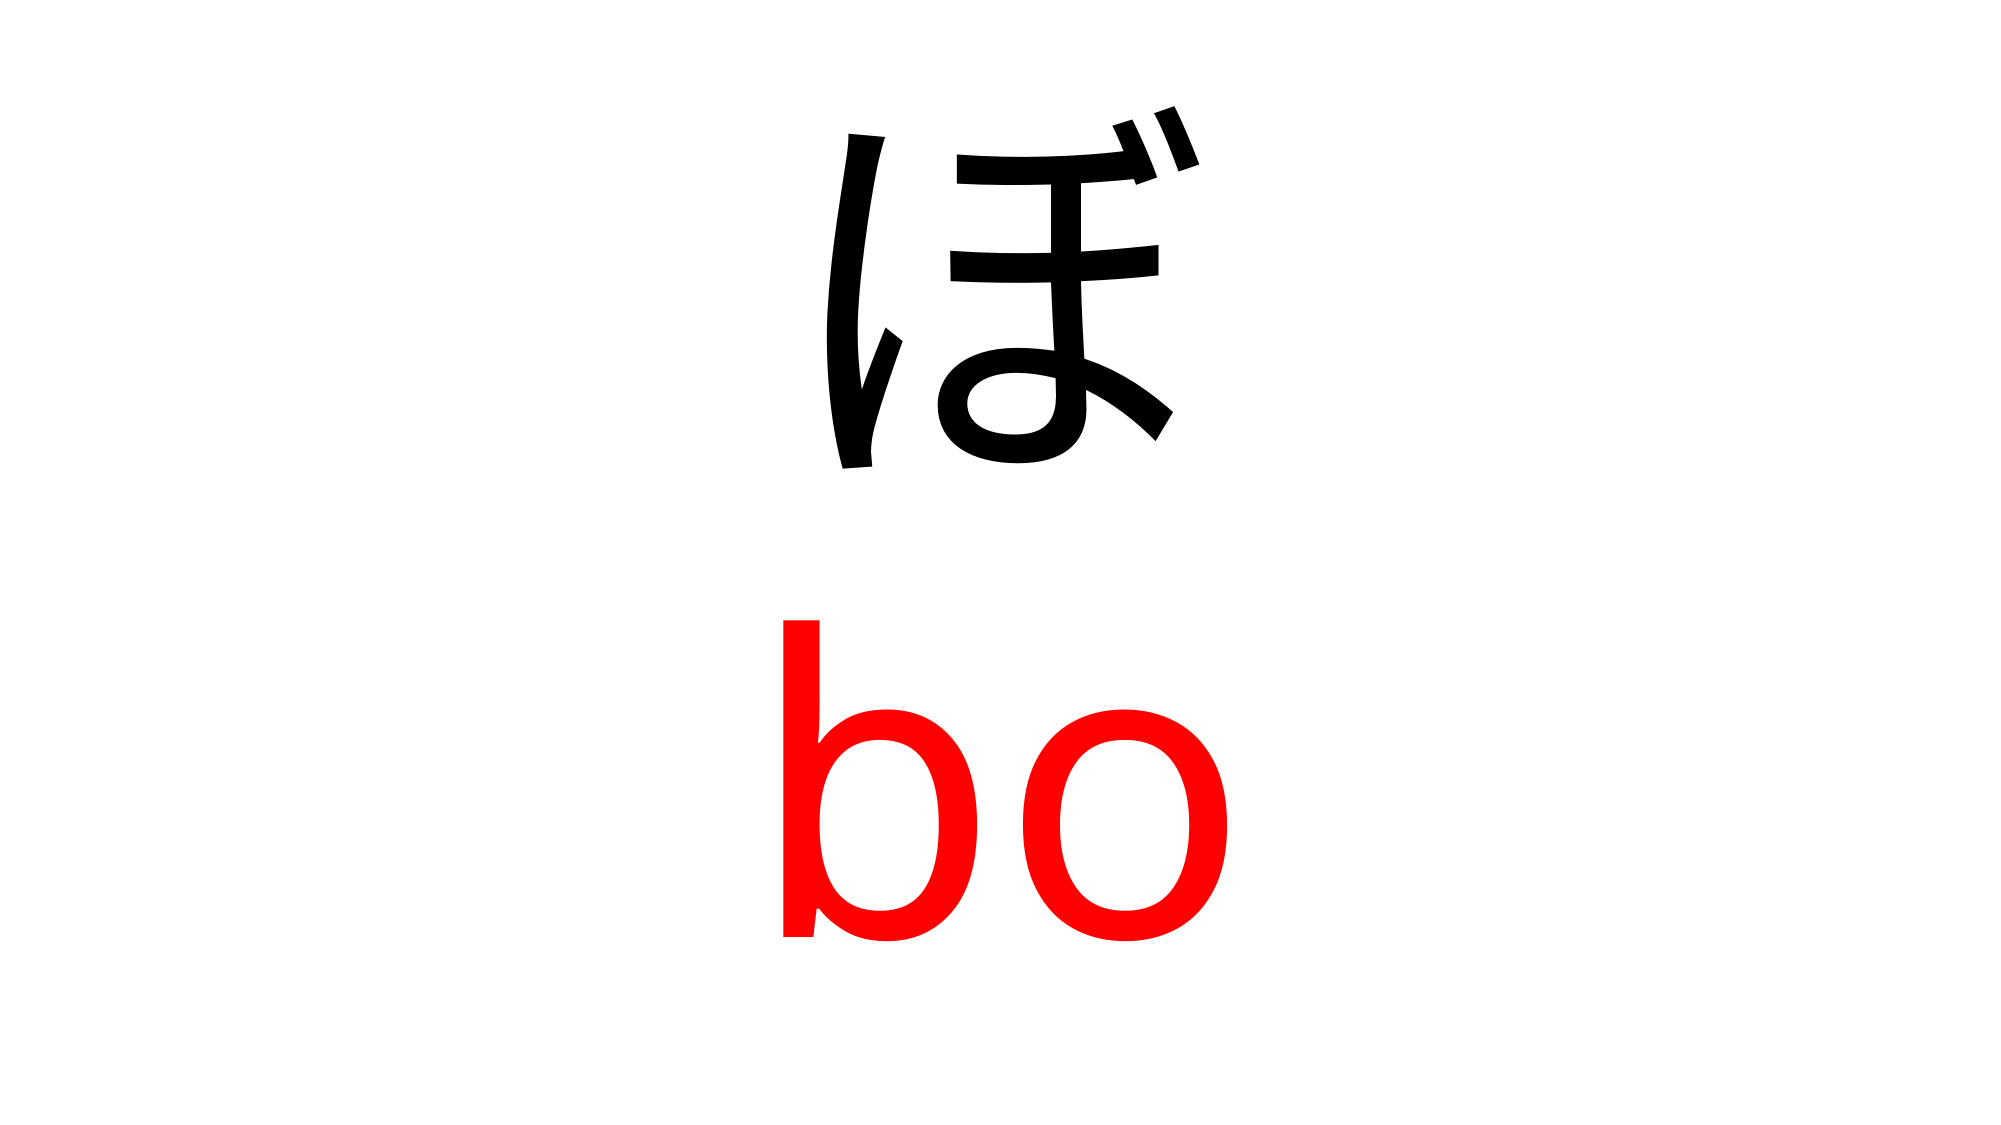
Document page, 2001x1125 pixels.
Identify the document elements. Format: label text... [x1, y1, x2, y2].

text_box bo [249, 562, 1750, 1036]
title ぼ [249, 71, 1750, 545]
